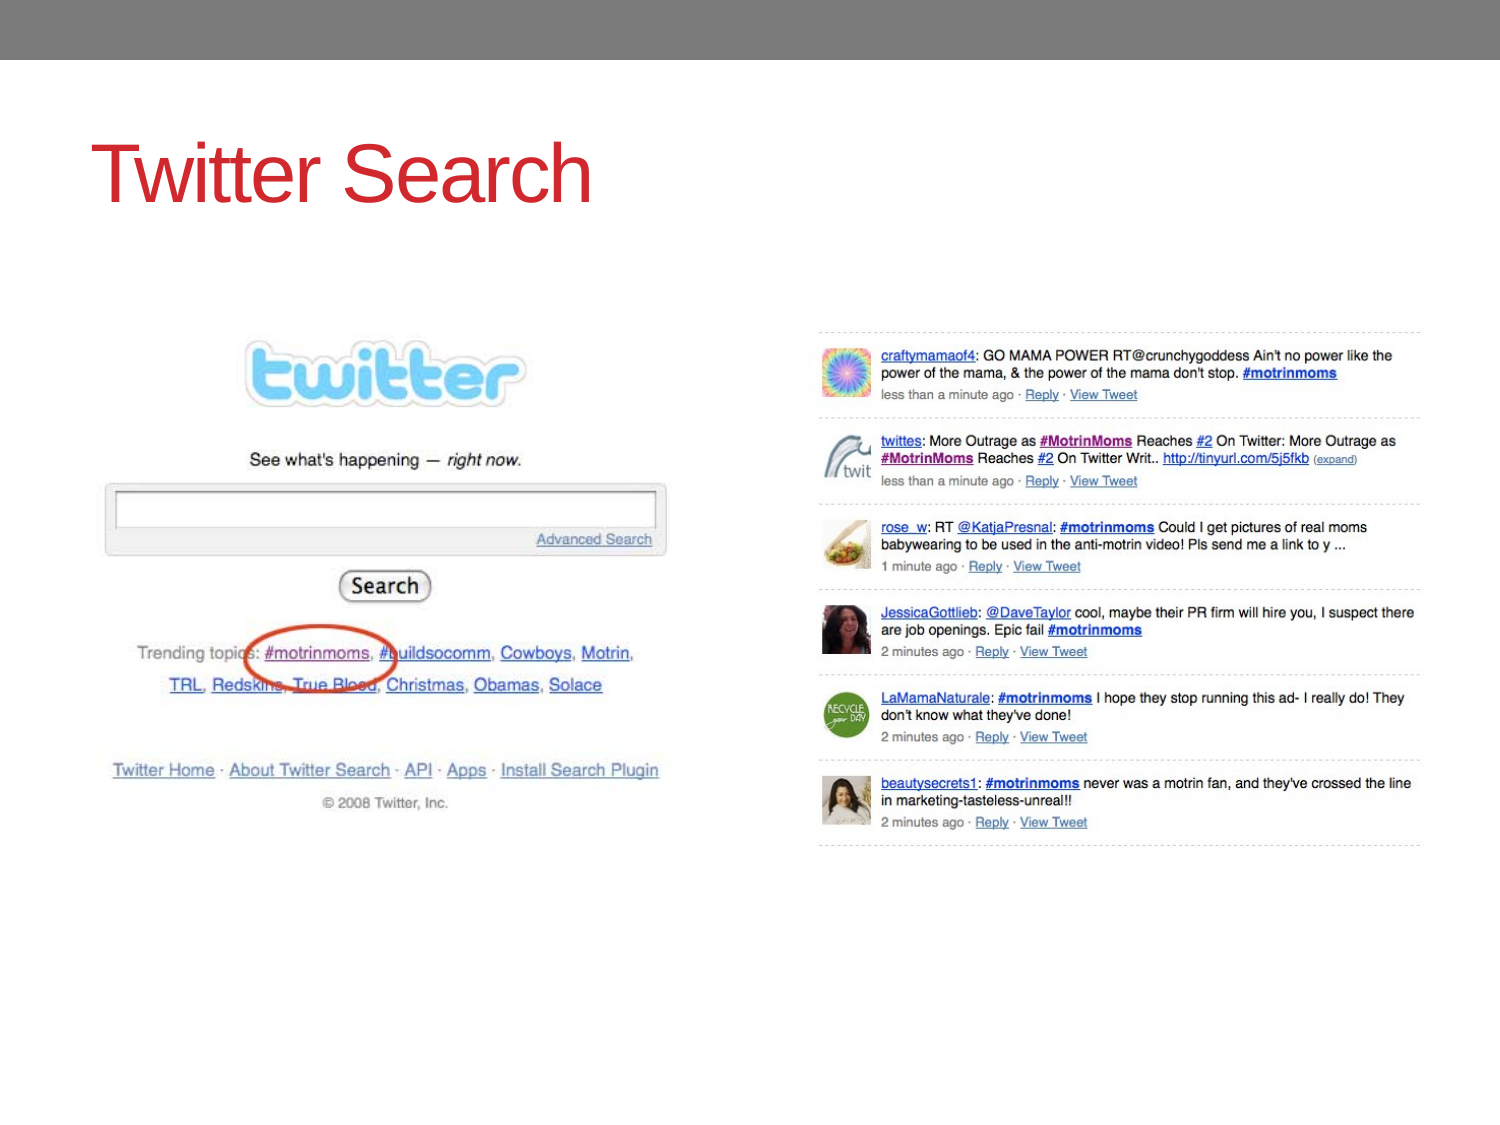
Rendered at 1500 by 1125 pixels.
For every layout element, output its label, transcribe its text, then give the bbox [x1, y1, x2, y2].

title Twitter Search [75, 87, 1425, 250]
picture [808, 328, 1425, 850]
picture [33, 321, 736, 844]
